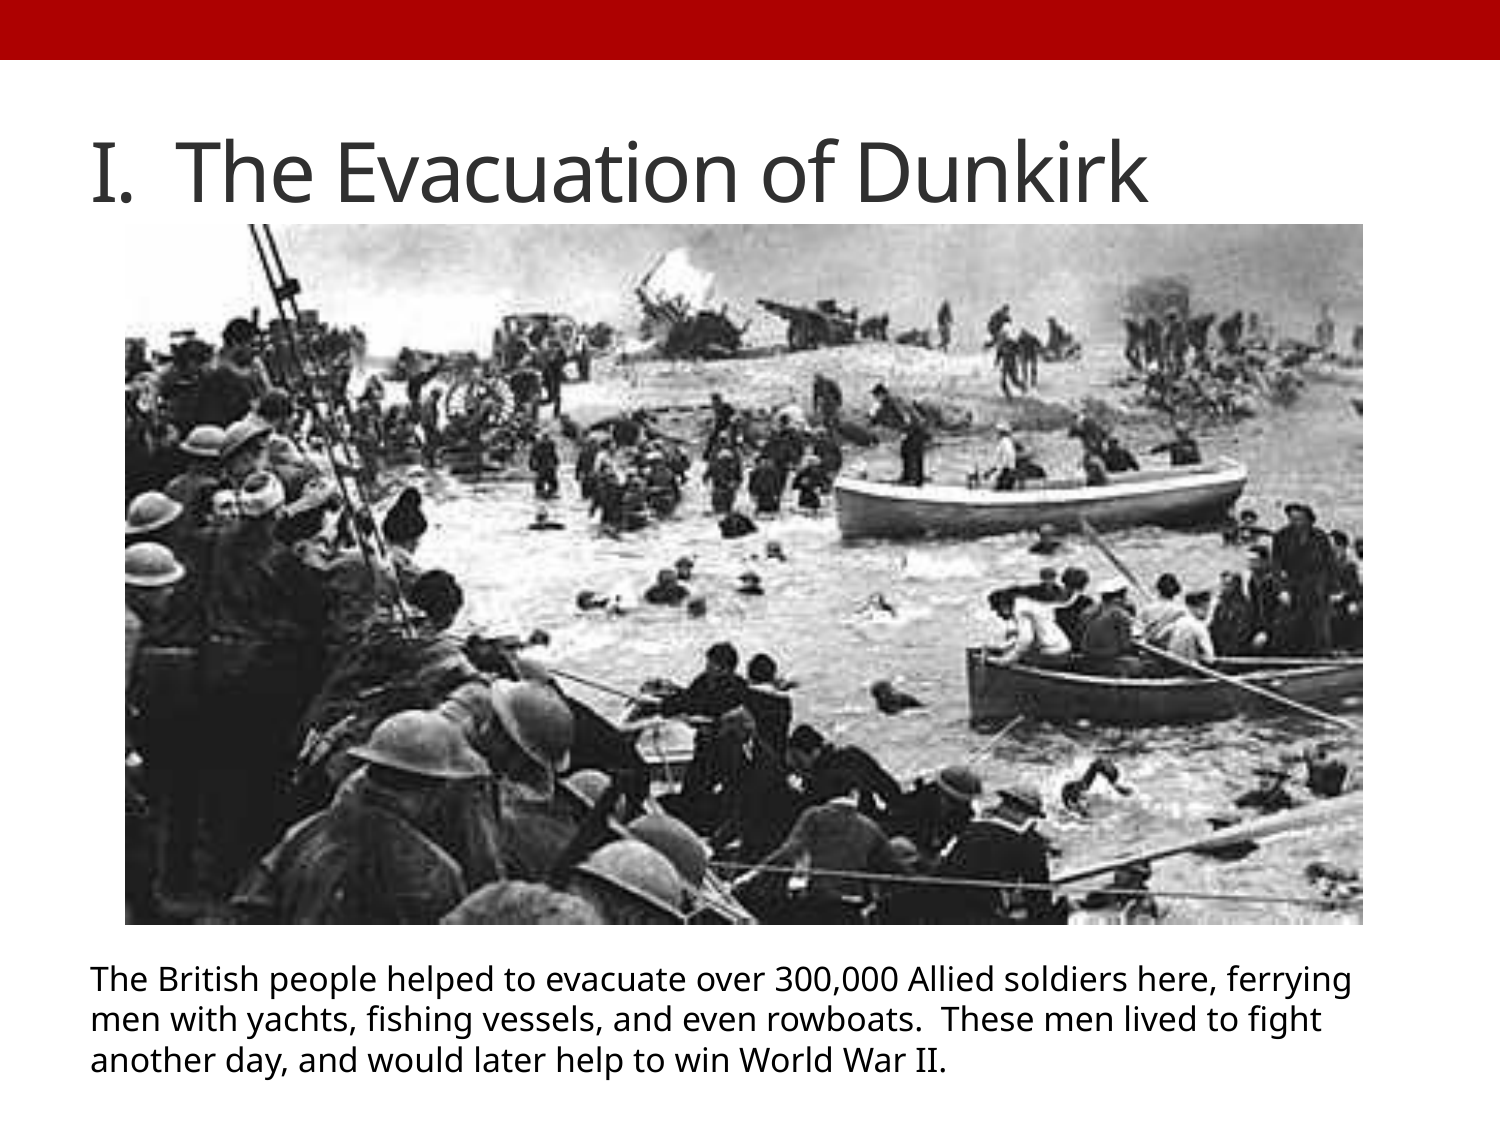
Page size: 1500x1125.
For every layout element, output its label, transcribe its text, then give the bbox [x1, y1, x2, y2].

title I. The Evacuation of Dunkirk [75, 87, 1425, 250]
list The British people helped to evacuate over 300,000 Allied soldiers here, ferrying men with yachts, fishing vessels, and even rowboats. These men lived to fight another day, and would later help to win World War II. [75, 950, 1425, 1088]
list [124, 224, 1363, 925]
